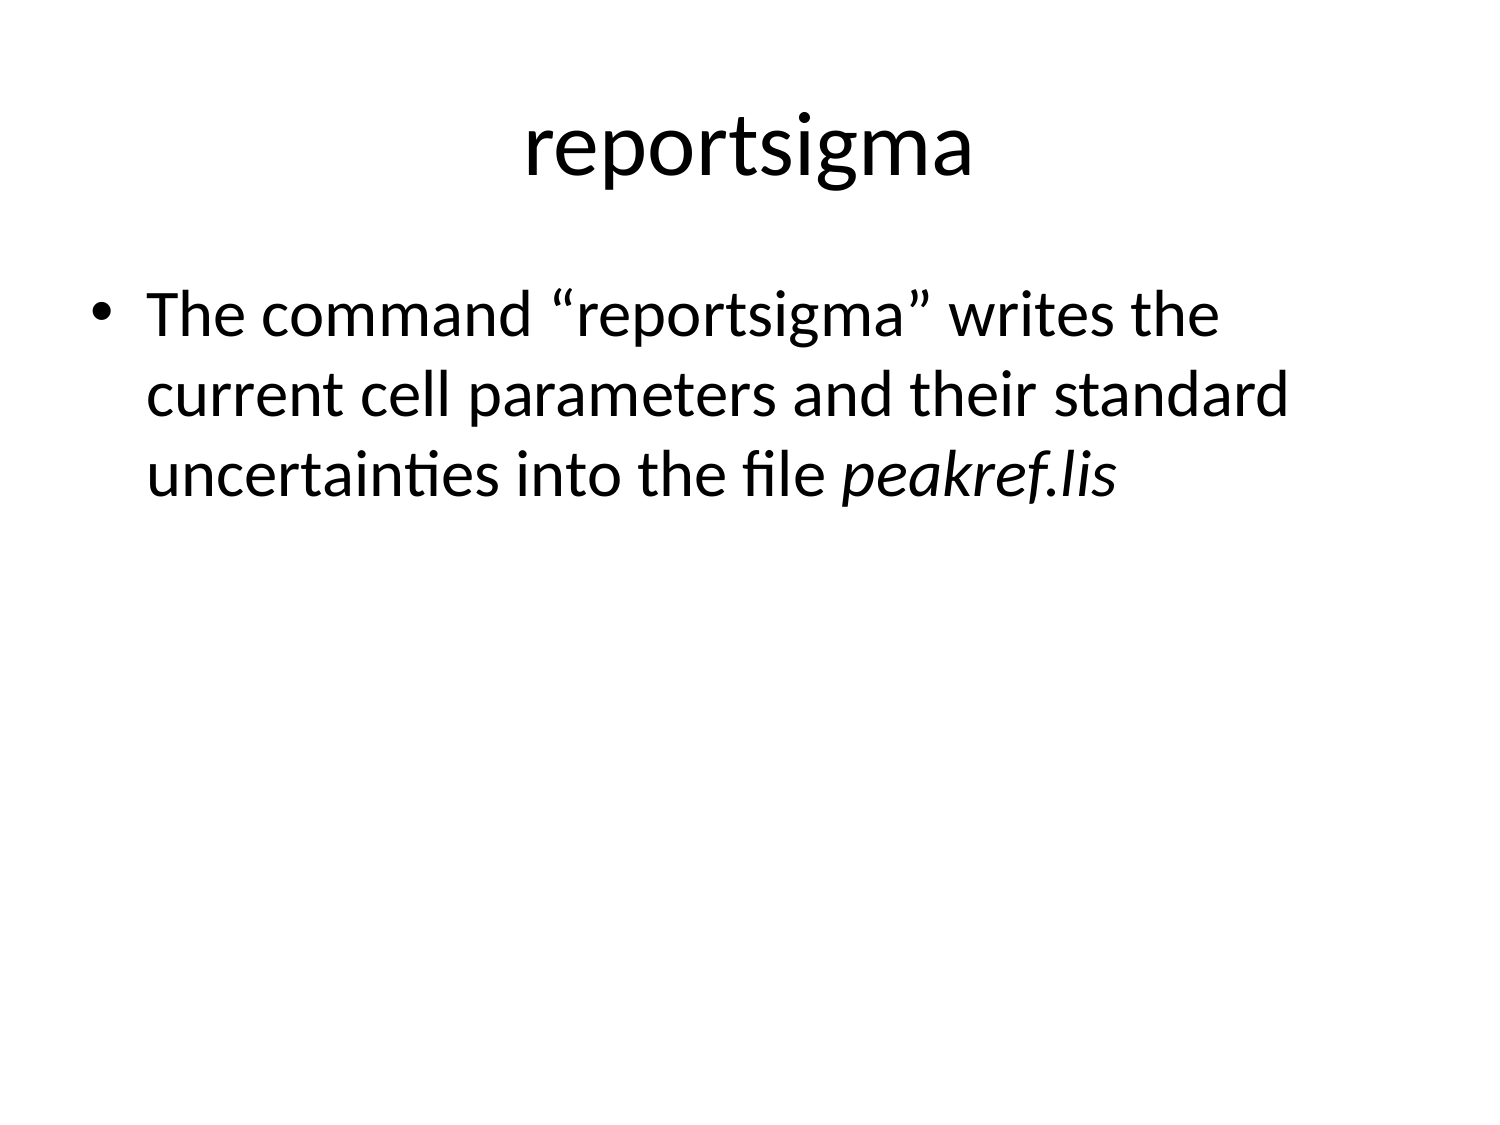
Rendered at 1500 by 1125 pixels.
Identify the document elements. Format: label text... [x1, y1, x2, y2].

title reportsigma [75, 45, 1425, 233]
list The command “reportsigma” writes the current cell parameters and their standard uncertainties into the file peakref.lis [75, 262, 1425, 1005]
